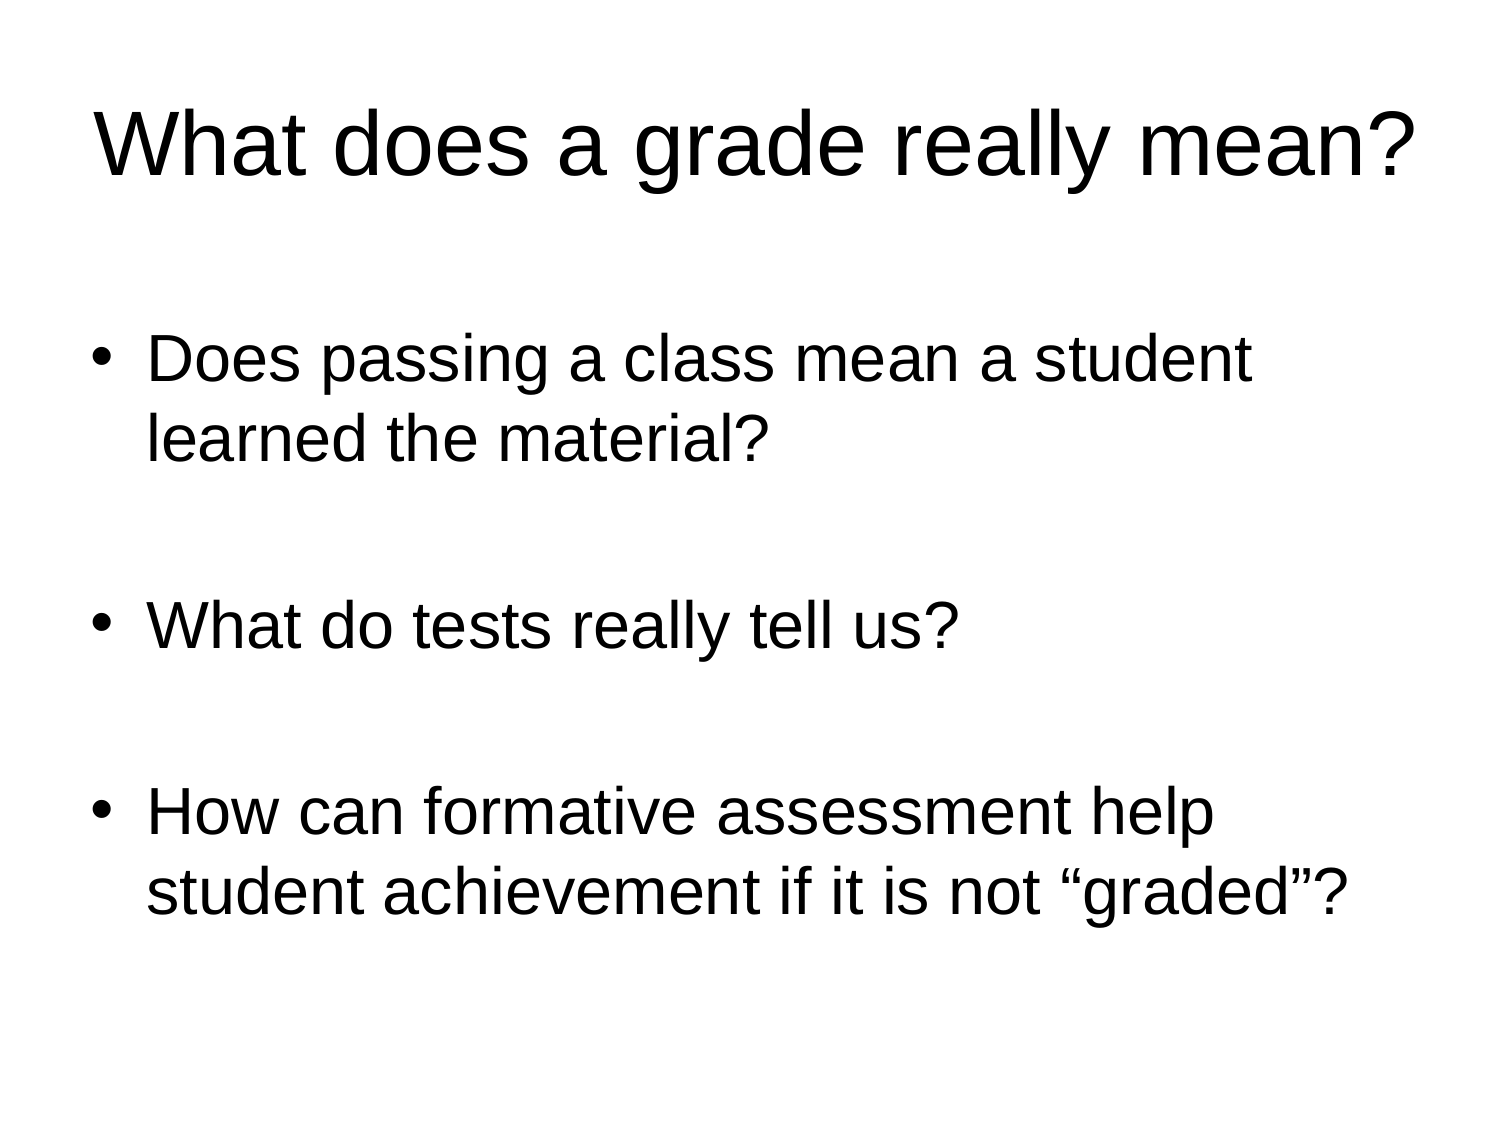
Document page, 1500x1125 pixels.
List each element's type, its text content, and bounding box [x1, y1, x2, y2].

title What does a grade really mean? [50, 45, 1463, 233]
list Does passing a class mean a student learned the material? What do tests really tell us? How can formative assessment help student achievement if it is not “graded”? [75, 307, 1425, 1050]
